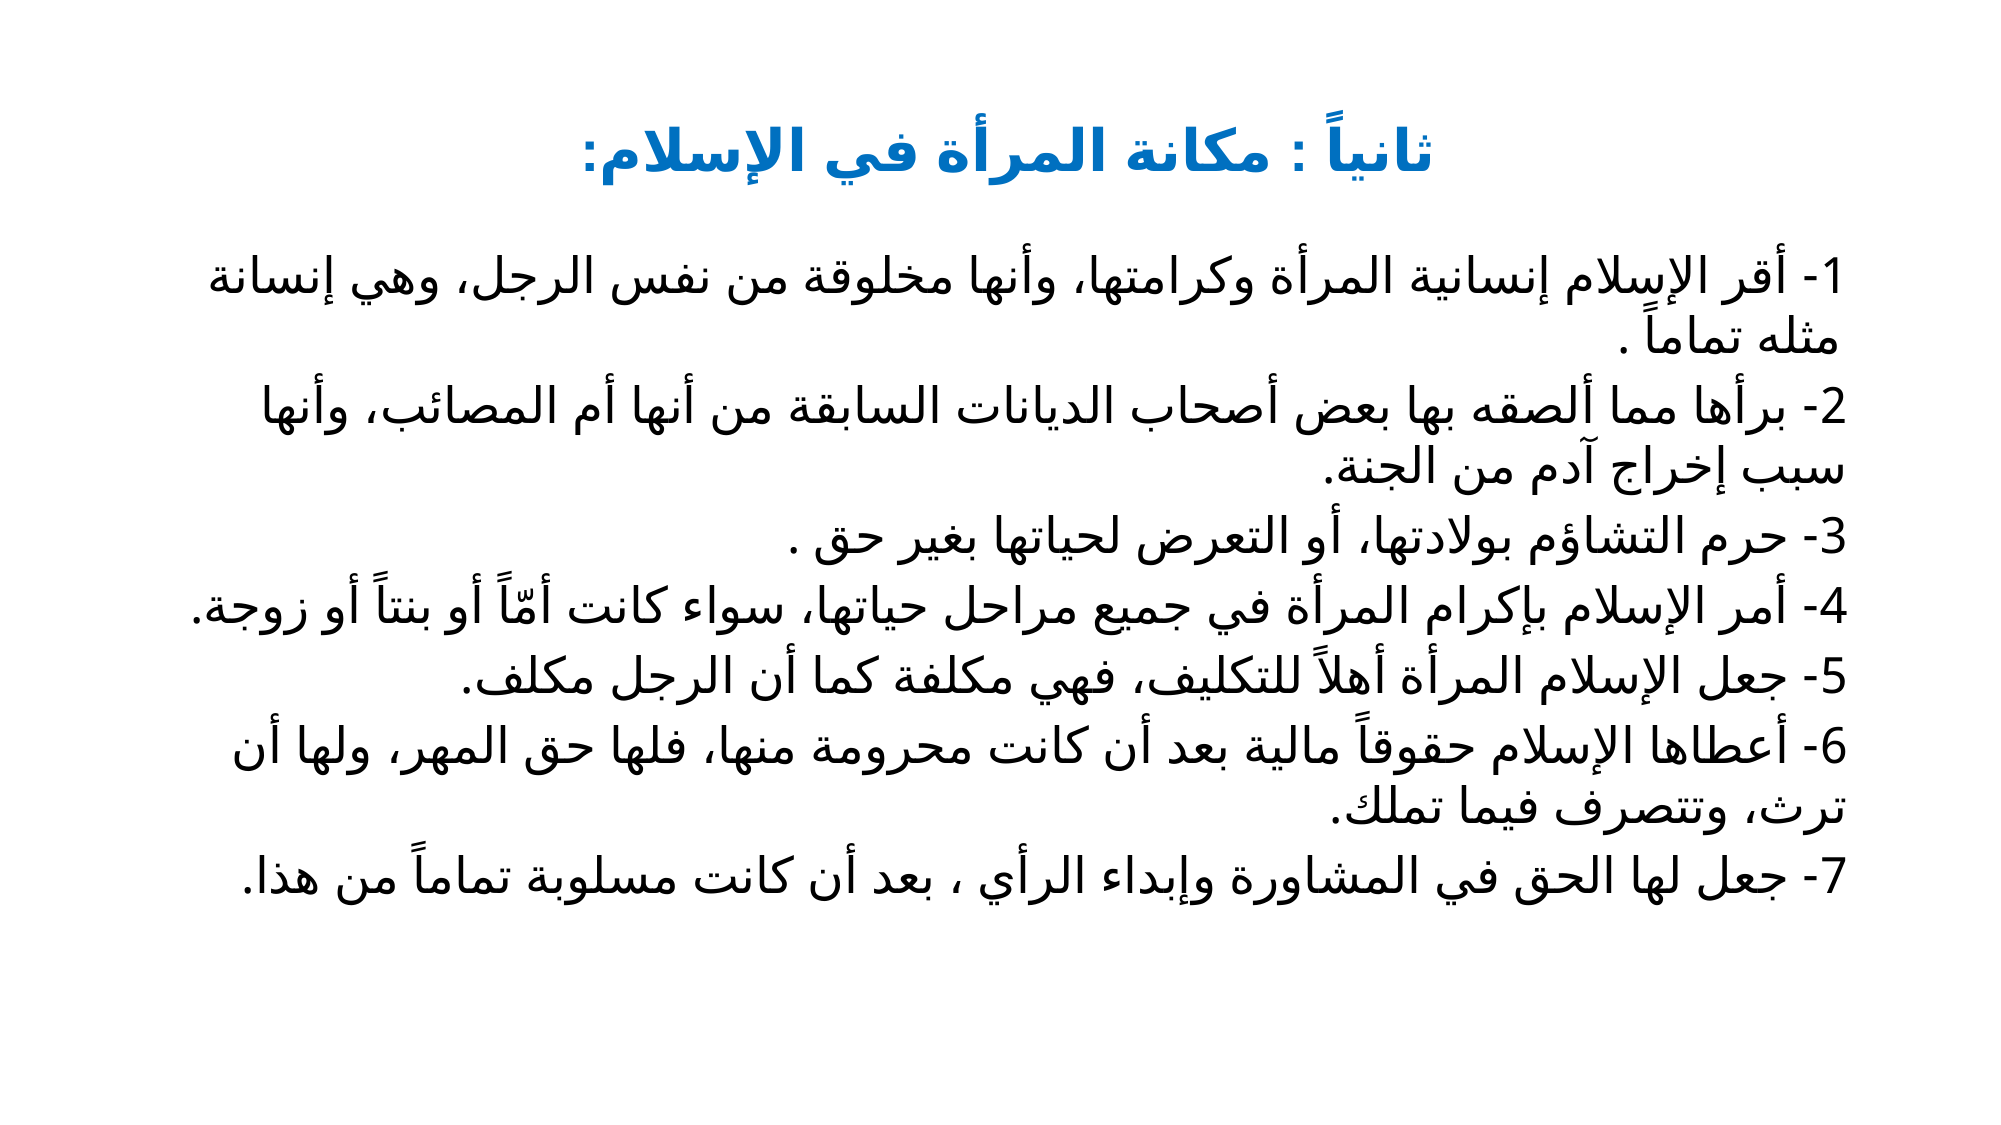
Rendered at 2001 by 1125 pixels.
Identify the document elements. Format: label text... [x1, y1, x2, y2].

list 1- أقر الإسلام إنسانية المرأة وكرامتها، وأنها مخلوقة من نفس الرجل، وهي إنسانة مثله تماماً . 2- برأها مما ألصقه بها بعض أصحاب الديانات السابقة من أنها أم المصائب، وأنها سبب إخراج آدم من الجنة. 3- حرم التشاؤم بولادتها، أو التعرض لحياتها بغير حق . 4- أمر الإسلام بإكرام المرأة في جميع مراحل حياتها، سواء كانت أمّاً أو بنتاً أو زوجة. 5- جعل الإسلام المرأة أهلاً للتكليف، فهي مكلفة كما أن الرجل مكلف. 6- أعطاها الإسلام حقوقاً مالية بعد أن كانت محرومة منها، فلها حق المهر، ولها أن ترث، وتتصرف فيما تملك. 7- جعل لها الحق في المشاورة وإبداء الرأي ، بعد أن كانت مسلوبة تماماً من هذا. [137, 236, 1863, 1014]
title ثانياً : مكانة المرأة في الإسلام: [137, 59, 1863, 236]
